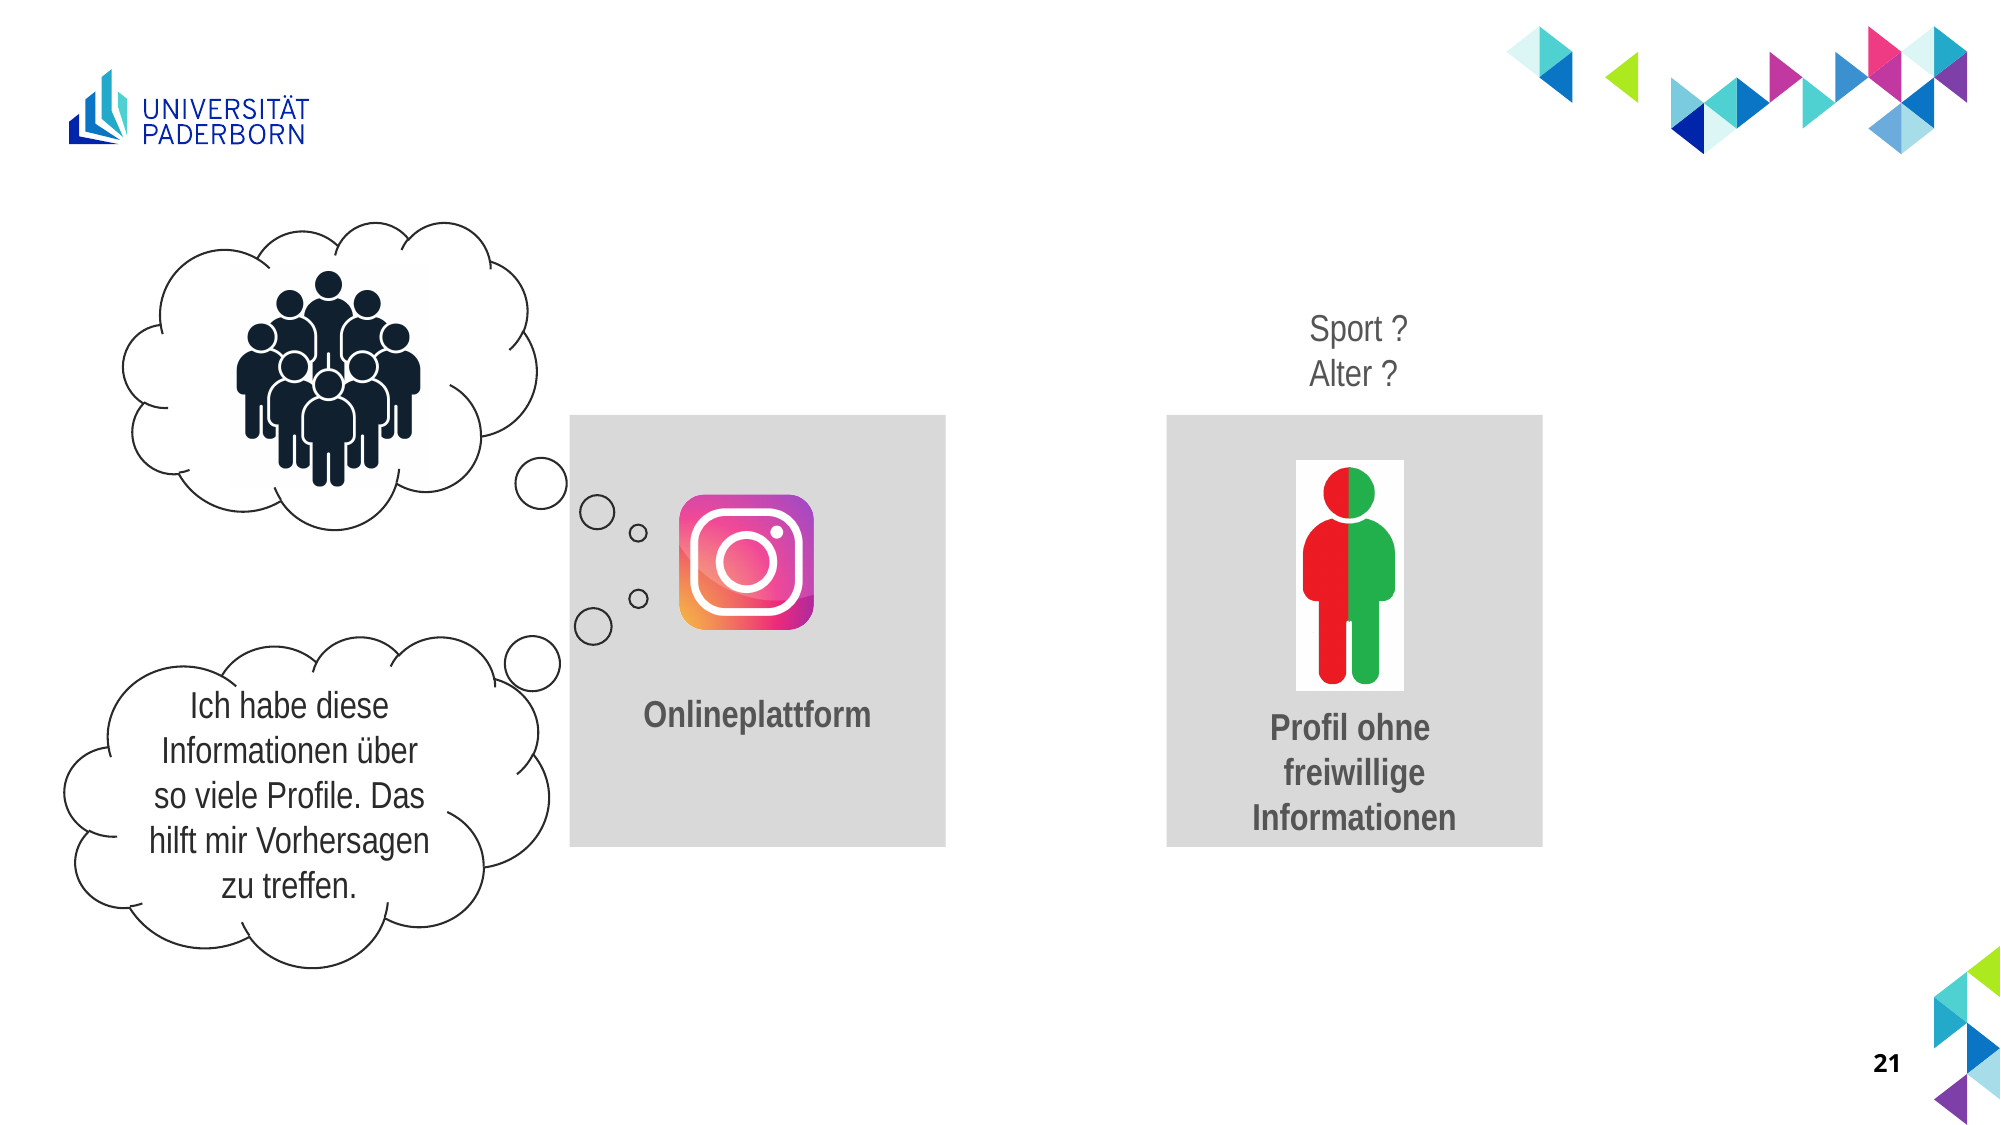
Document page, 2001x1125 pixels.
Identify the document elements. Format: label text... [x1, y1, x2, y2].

text_box Profil ohne freiwillige Informationen [1166, 695, 1543, 846]
picture [676, 491, 819, 641]
text_box [629, 524, 647, 542]
slide_number 21 [1819, 1052, 1902, 1083]
picture [1296, 460, 1404, 691]
text_box Ich habe diese Informationen über so viele Profile. Das hilft mir Vorhersagen zu treffen. [64, 637, 550, 969]
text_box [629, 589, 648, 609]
text_box [515, 457, 567, 509]
text_box [1165, 414, 1544, 848]
text_box [569, 414, 947, 848]
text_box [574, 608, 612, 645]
text_box [580, 495, 615, 530]
text_box Onlineplattform [569, 682, 946, 743]
text_box Ich habe diese Informationen über so viele Profile. Das hilft mir Vorhersagen zu treffen. [504, 636, 560, 692]
text_box Sport ? Alter ? [1294, 296, 1424, 402]
text_box [122, 222, 537, 531]
picture [230, 264, 428, 487]
